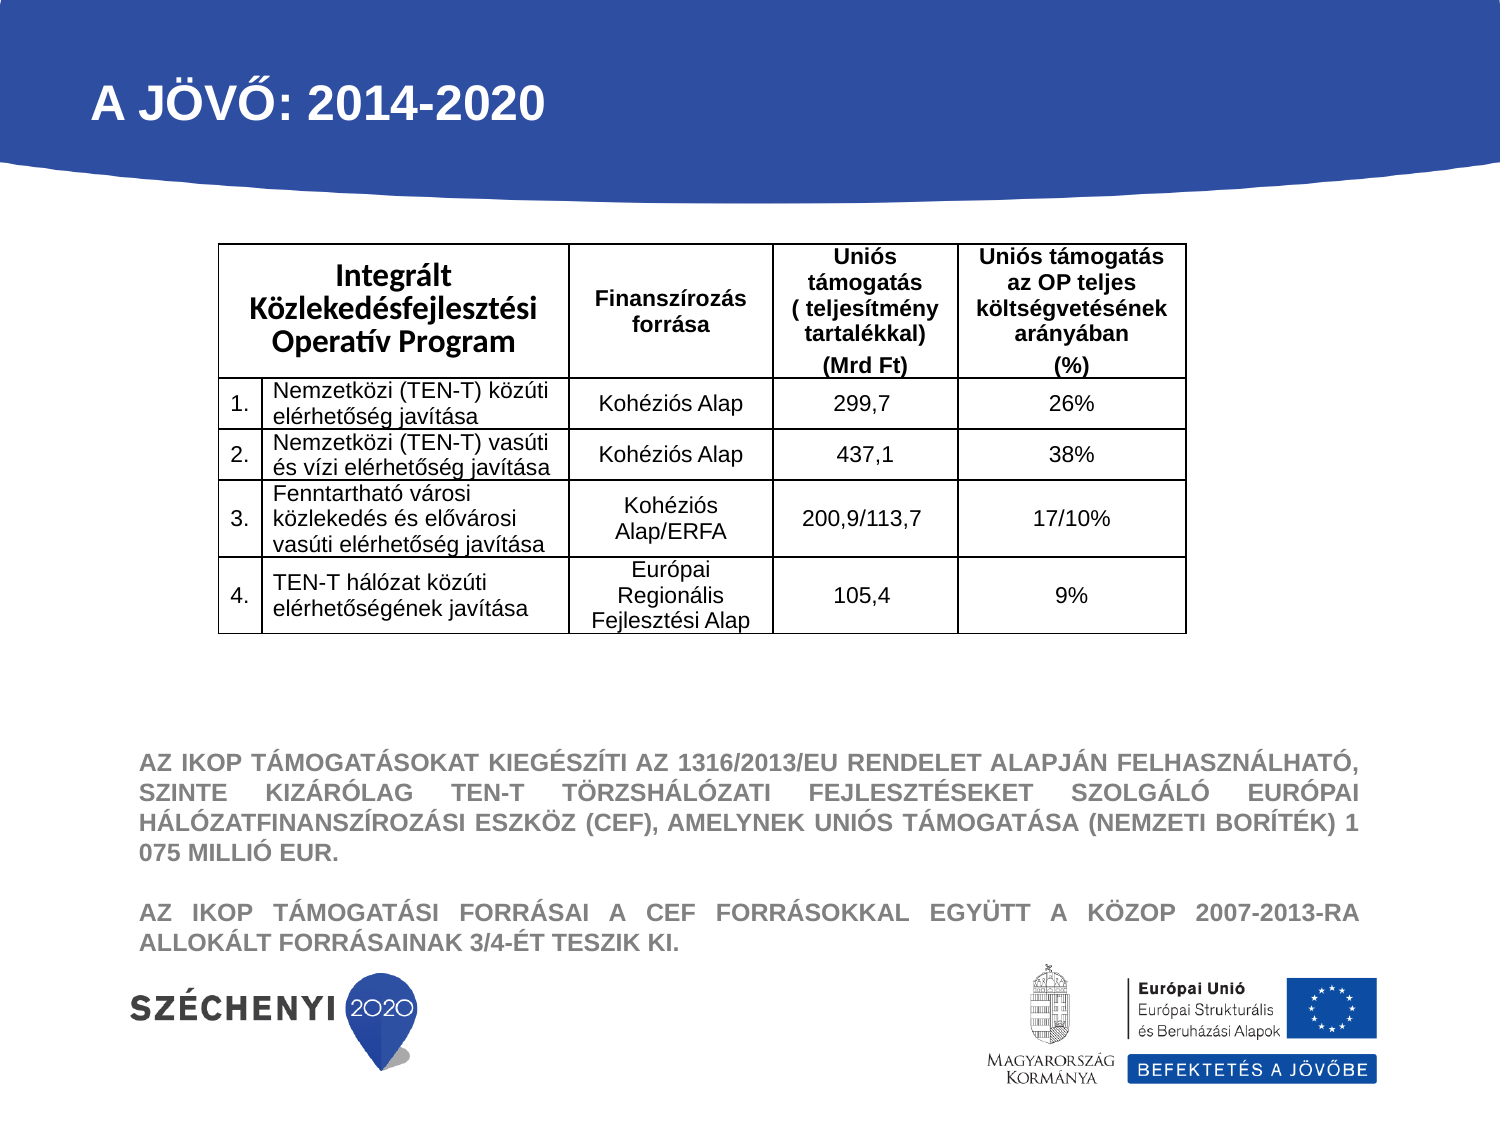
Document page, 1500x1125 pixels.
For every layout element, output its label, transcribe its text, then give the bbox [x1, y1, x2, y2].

table_cell Kohéziós Alap [570, 379, 772, 428]
table_cell Nemzetközi (TEN-T) vasúti és vízi elérhetőség javítása [263, 430, 568, 479]
table_cell 38% [959, 430, 1185, 479]
table_cell 1. [219, 379, 261, 428]
table_cell TEN-T hálózat közúti elérhetőségének javítása [263, 558, 568, 633]
table_cell Nemzetközi (TEN-T) közúti elérhetőség javítása [263, 379, 568, 428]
table_header Integrált Közlekedésfejlesztési Operatív Program [219, 245, 568, 377]
text_box Az IKOP támogatásokat kiegészíti az 1316/2013/EU rendelet alapján felhasználható, szinte kizárólag TEN-T törzshálózati fejlesztéseket szolgáló Európai Hálózatfinanszírozási Eszköz (CEF), amelynek uniós támogatása (nemzeti boríték) 1 075 millió EUR. Az IKOP támogatási forrásai a CEF forrásokkal együtt a KÖZOP 2007-2013-ra allokált forrásainak 3/4-ét teszik ki. [123, 709, 1376, 964]
table_cell 437,1 [774, 430, 957, 479]
table_cell Fenntartható városi közlekedés és elővárosi vasúti elérhetőség javítása [263, 481, 568, 556]
title A jövő: 2014-2020 [75, 62, 1425, 163]
table_cell 3. [219, 481, 261, 556]
table_cell Kohéziós Alap [570, 430, 772, 479]
table_header Finanszírozás forrása [570, 245, 772, 377]
table_cell 2. [219, 430, 261, 479]
table_header Uniós támogatás ( teljesítmény tartalékkal) (Mrd Ft) [774, 245, 957, 377]
table_cell 4. [219, 558, 261, 633]
table_cell 299,7 [774, 379, 957, 428]
picture [0, 0, 1500, 1125]
table_cell 17/10% [959, 481, 1185, 556]
table_cell Európai Regionális Fejlesztési Alap [570, 558, 772, 633]
table_cell Kohéziós Alap/ERFA [570, 481, 772, 556]
table_header Uniós támogatás az OP teljes költségvetésének arányában (%) [959, 245, 1185, 377]
table_cell 200,9/113,7 [774, 481, 957, 556]
table_cell 26% [959, 379, 1185, 428]
table_cell 9% [959, 558, 1185, 633]
table_cell 105,4 [774, 558, 957, 633]
